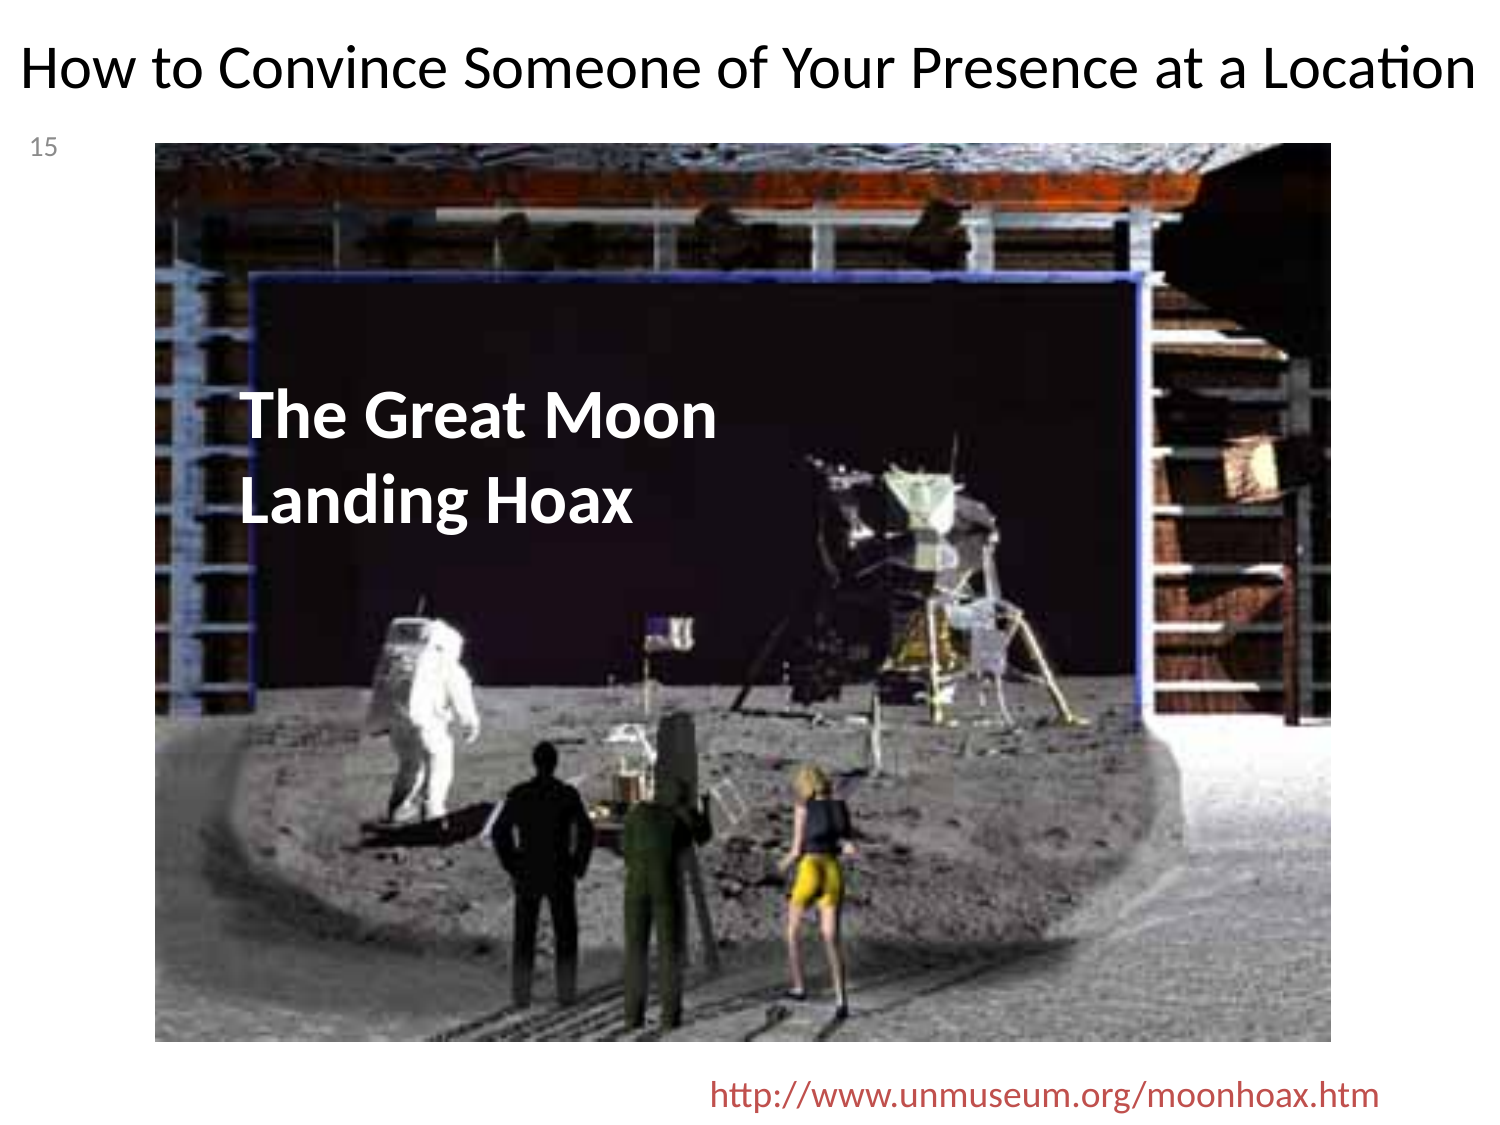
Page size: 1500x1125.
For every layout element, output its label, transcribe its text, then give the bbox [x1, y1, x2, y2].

text_box http://www.unmuseum.org/moonhoax.htm [694, 1062, 1396, 1123]
picture [154, 142, 1331, 1043]
title How to Convince Someone of Your Presence at a Location [5, 19, 1500, 117]
